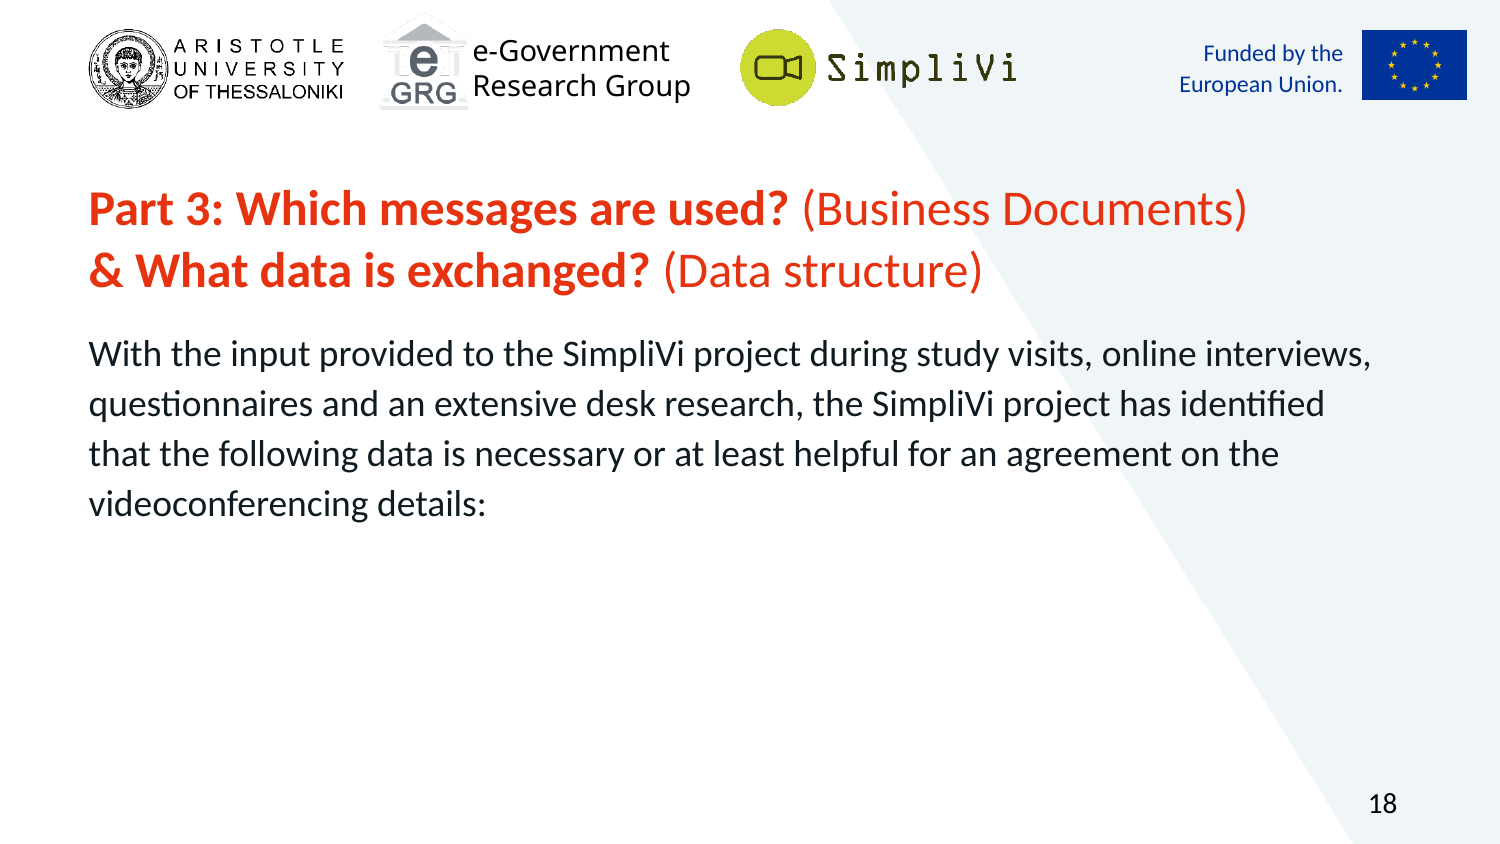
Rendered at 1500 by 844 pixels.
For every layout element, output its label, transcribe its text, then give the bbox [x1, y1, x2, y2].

list With the input provided to the SimpliVi project during study visits, online interviews, questionnaires and an extensive desk research, the SimpliVi project has identified that the following data is necessary or at least helpful for an agreement on the videoconferencing details: [88, 324, 1398, 756]
picture [0, 0, 1500, 844]
slide_number 18 [1239, 785, 1398, 819]
title Part 3: Which messages are used? (Business Documents) & What data is exchanged? (Data structure) [88, 173, 1398, 276]
